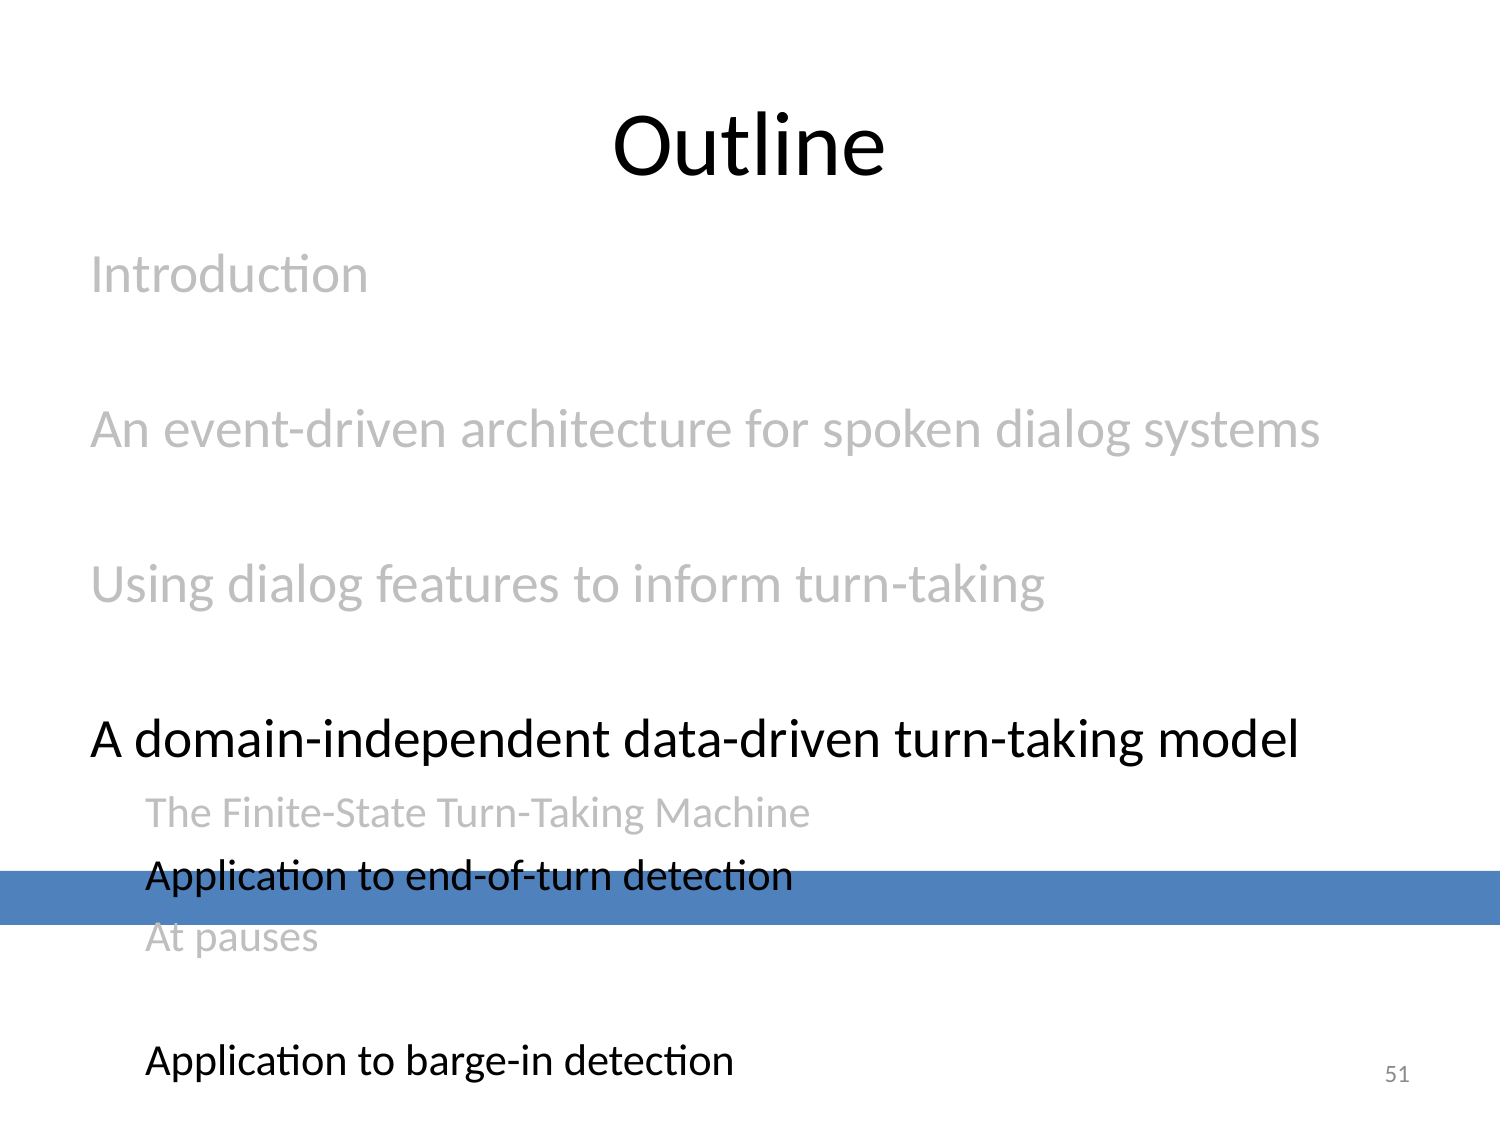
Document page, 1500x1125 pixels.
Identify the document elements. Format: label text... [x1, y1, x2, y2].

text_box [1425, 869, 1500, 927]
text_box [0, 869, 75, 927]
title Outline [75, 45, 1425, 229]
slide_number 51 [1074, 1042, 1425, 1103]
list Introduction An event-driven architecture for spoken dialog systems Using dialog features to inform turn-taking A domain-independent data-driven turn-taking model The Finite-State Turn-Taking Machine Application to end-of-turn detection At pauses Anytime Application to barge-in detection [75, 229, 1425, 1096]
